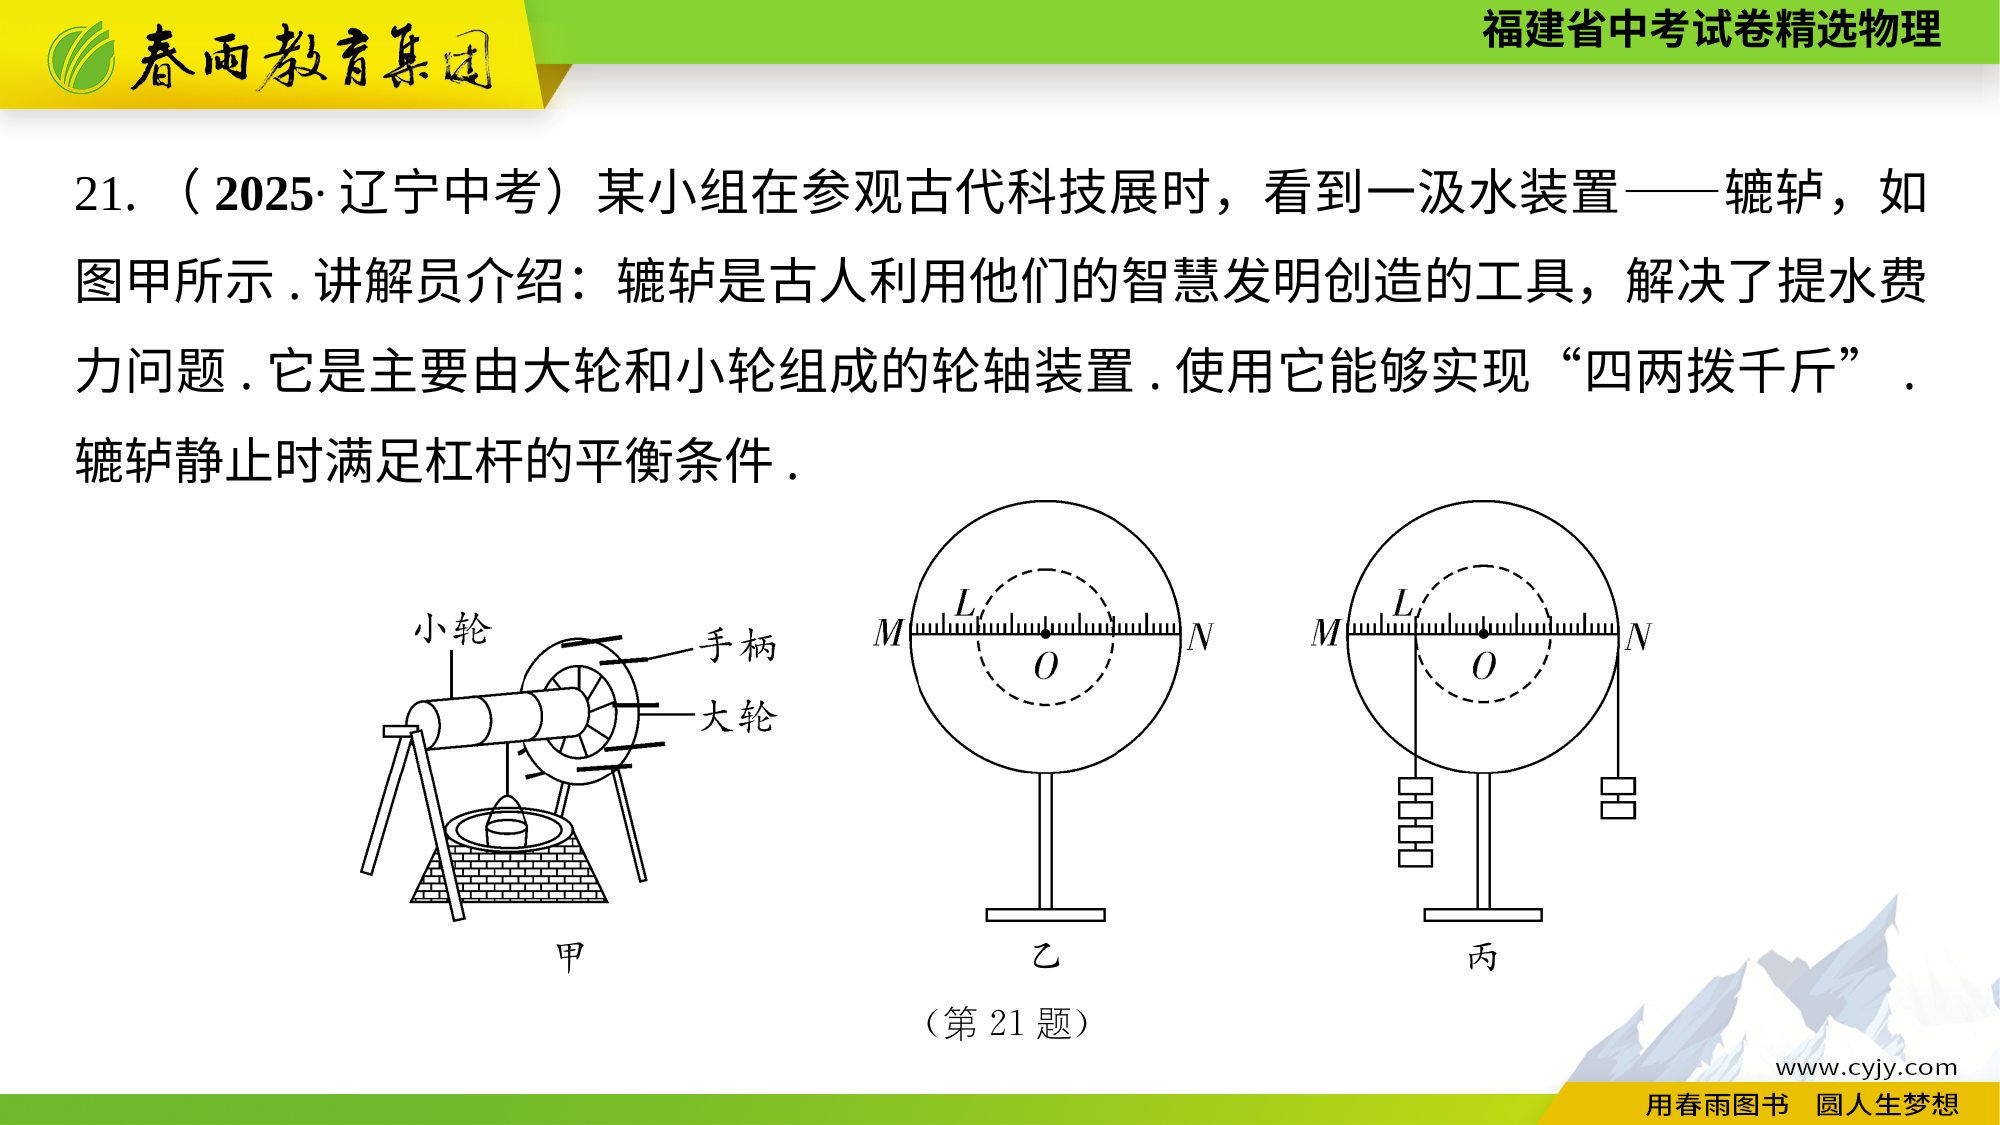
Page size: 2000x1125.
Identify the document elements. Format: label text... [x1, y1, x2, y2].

picture [0, 0, 2000, 1125]
list 21.（2025∙辽宁中考）某小组在参观古代科技展时，看到一汲水装置——辘轳，如图甲所示.讲解员介绍：辘轳是古人利用他们的智慧发明创造的工具，解决了提水费力问题.它是主要由大轮和小轮组成的轮轴装置.使用它能够实现“四两拨千斤”.辘轳静止时满足杠杆的平衡条件. [59, 122, 1944, 490]
